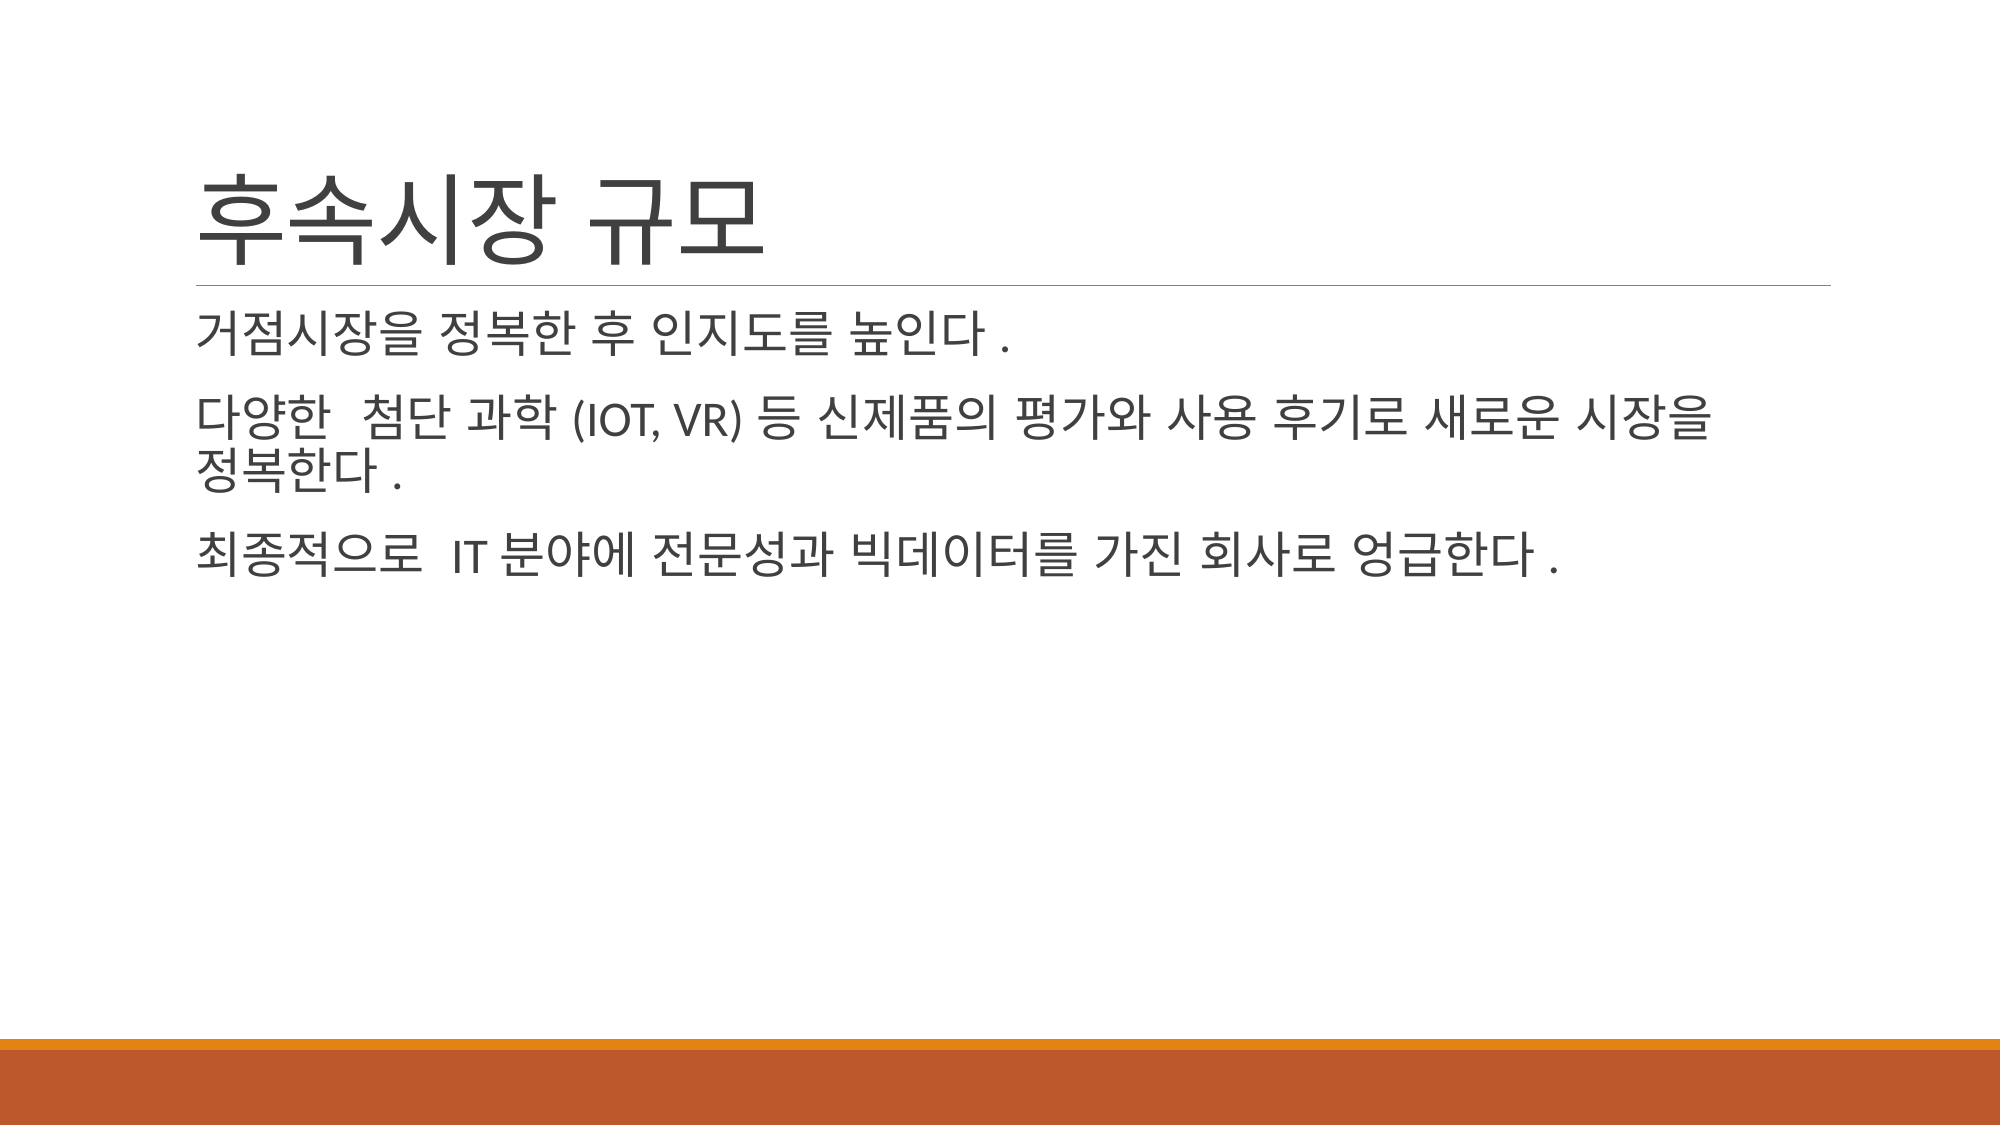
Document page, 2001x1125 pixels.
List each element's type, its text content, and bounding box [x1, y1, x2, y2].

list 거점시장을 정복한 후 인지도를 높인다. 다양한 첨단 과학(IOT, VR)등 신제품의 평가와 사용 후기로 새로운 시장을 정복한다. 최종적으로 IT분야에 전문성과 빅데이터를 가진 회사로 엉급한다. [180, 302, 1830, 857]
title 후속시장 규모 [180, 47, 1830, 285]
